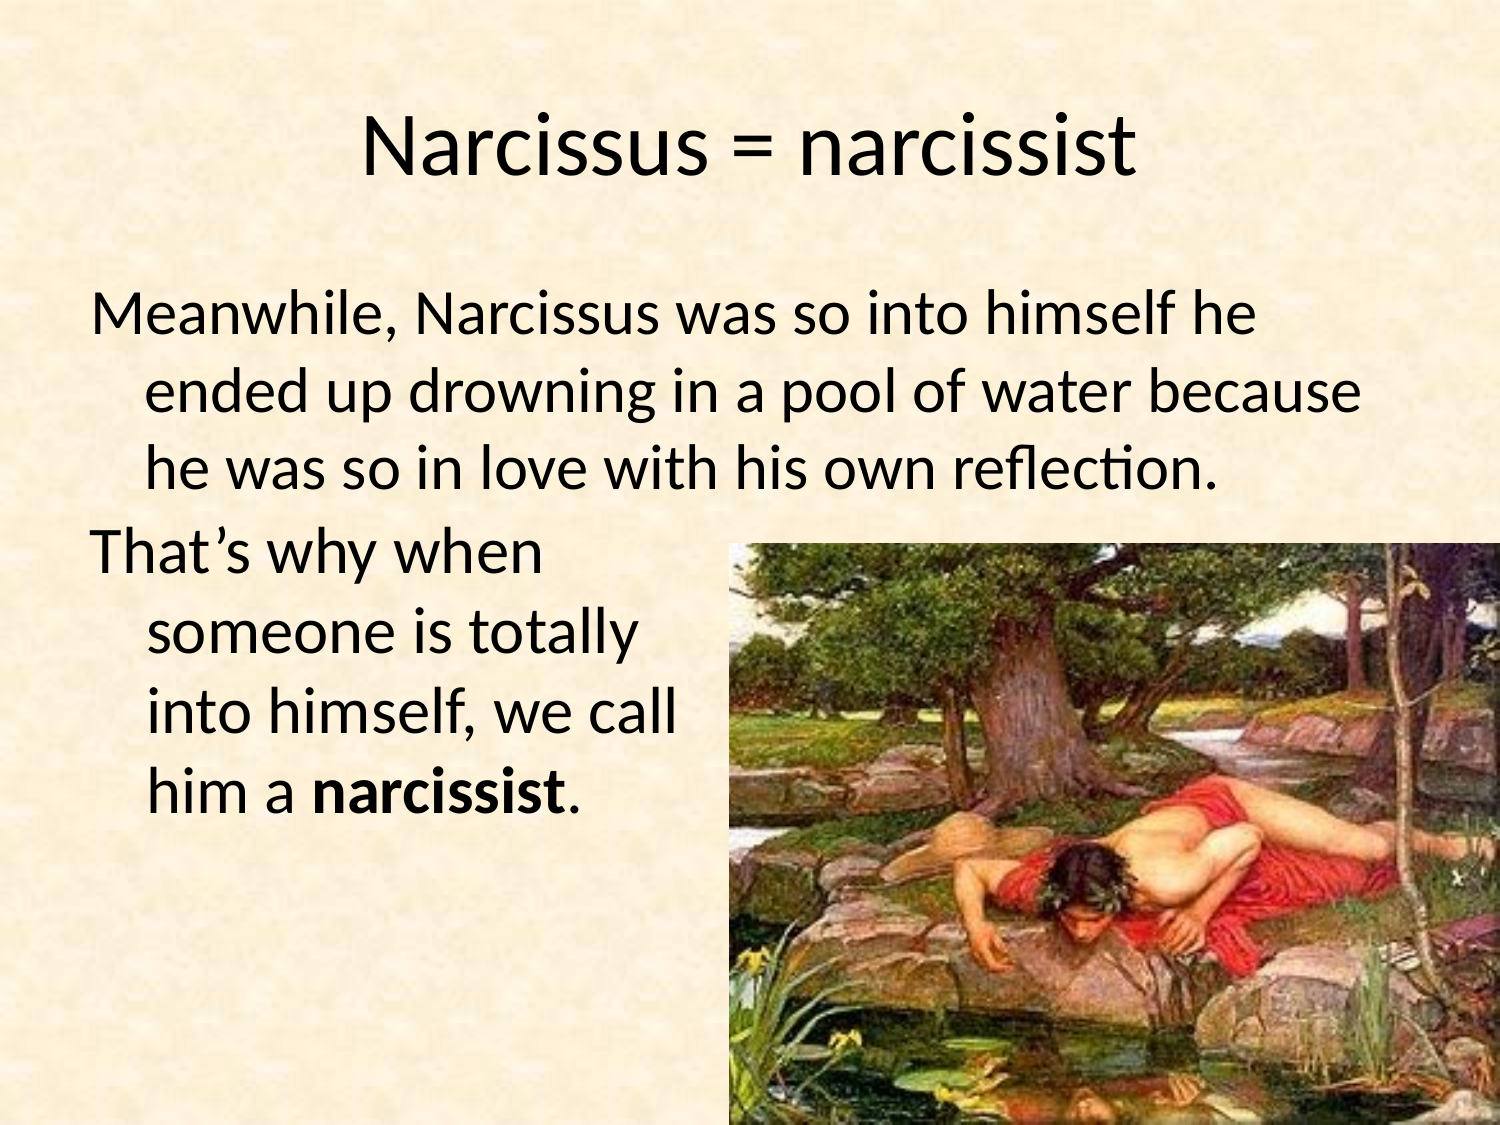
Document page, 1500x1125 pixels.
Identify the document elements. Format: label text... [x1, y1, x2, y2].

list Meanwhile, Narcissus was so into himself he ended up drowning in a pool of water because he was so in love with his own reflection. [74, 262, 1426, 513]
text_box That’s why when someone is totally into himself, we call him a narcissist. [75, 499, 713, 1105]
title Narcissus = narcissist [74, 44, 1426, 233]
picture [0, 0, 1500, 1125]
